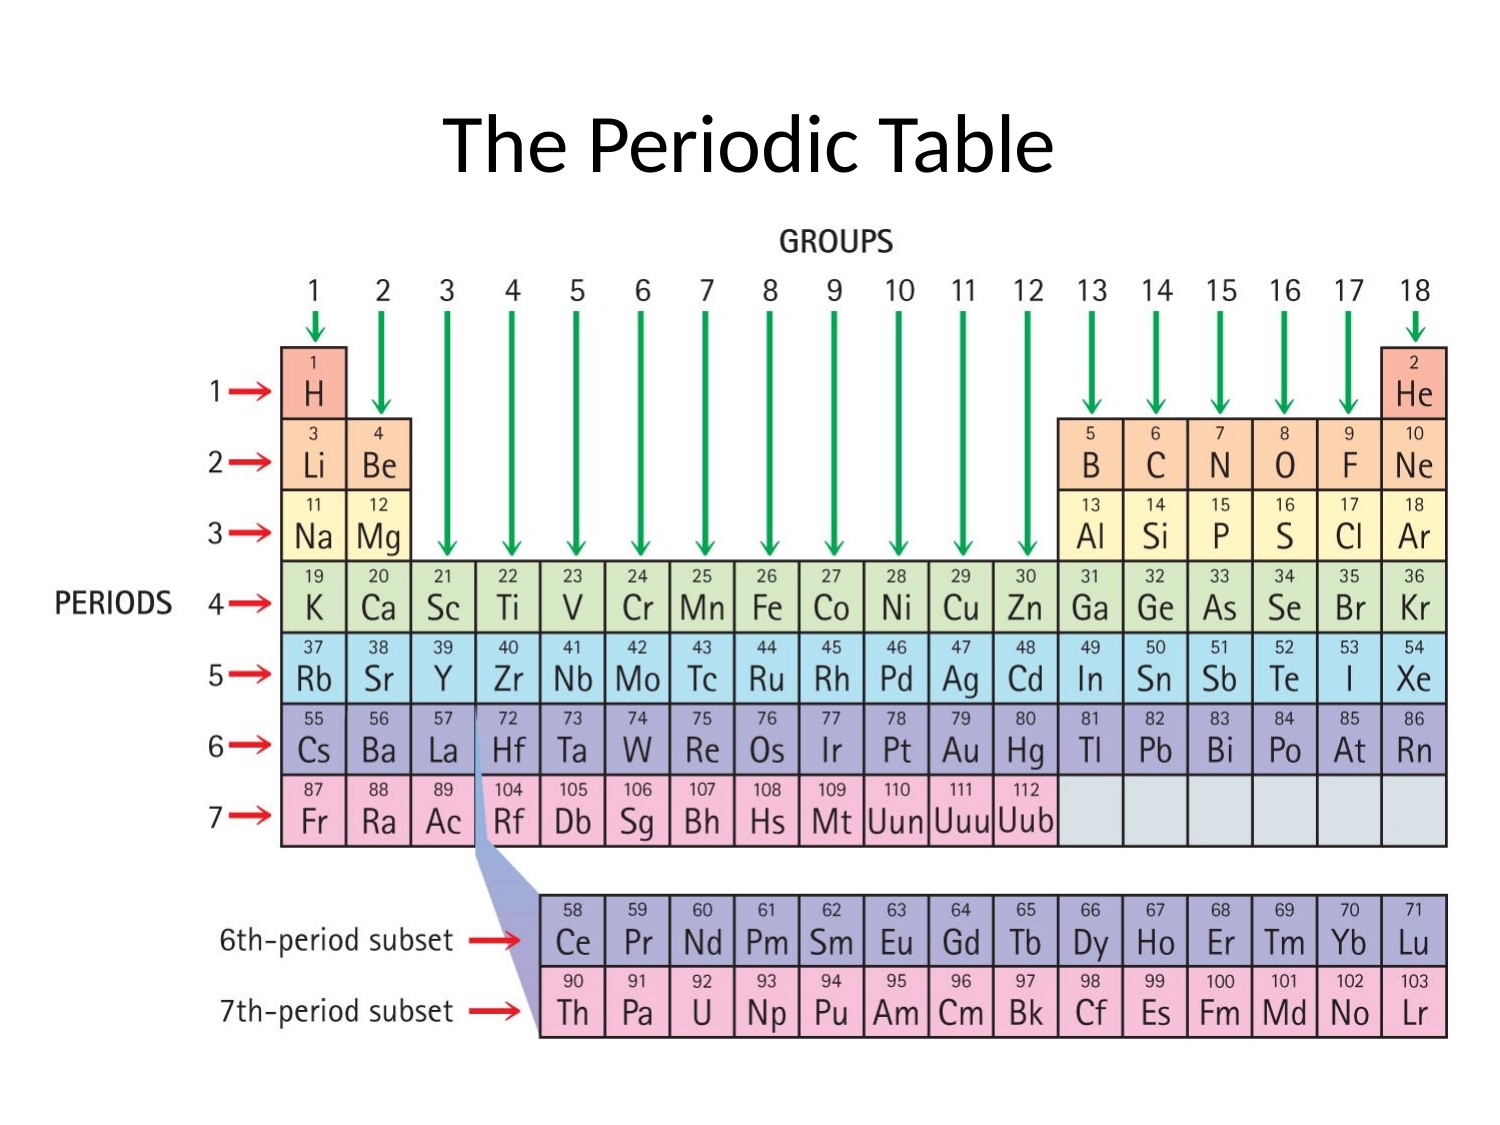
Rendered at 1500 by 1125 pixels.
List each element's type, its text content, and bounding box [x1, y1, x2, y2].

title The Periodic Table [75, 45, 1425, 223]
picture [49, 224, 1453, 1043]
